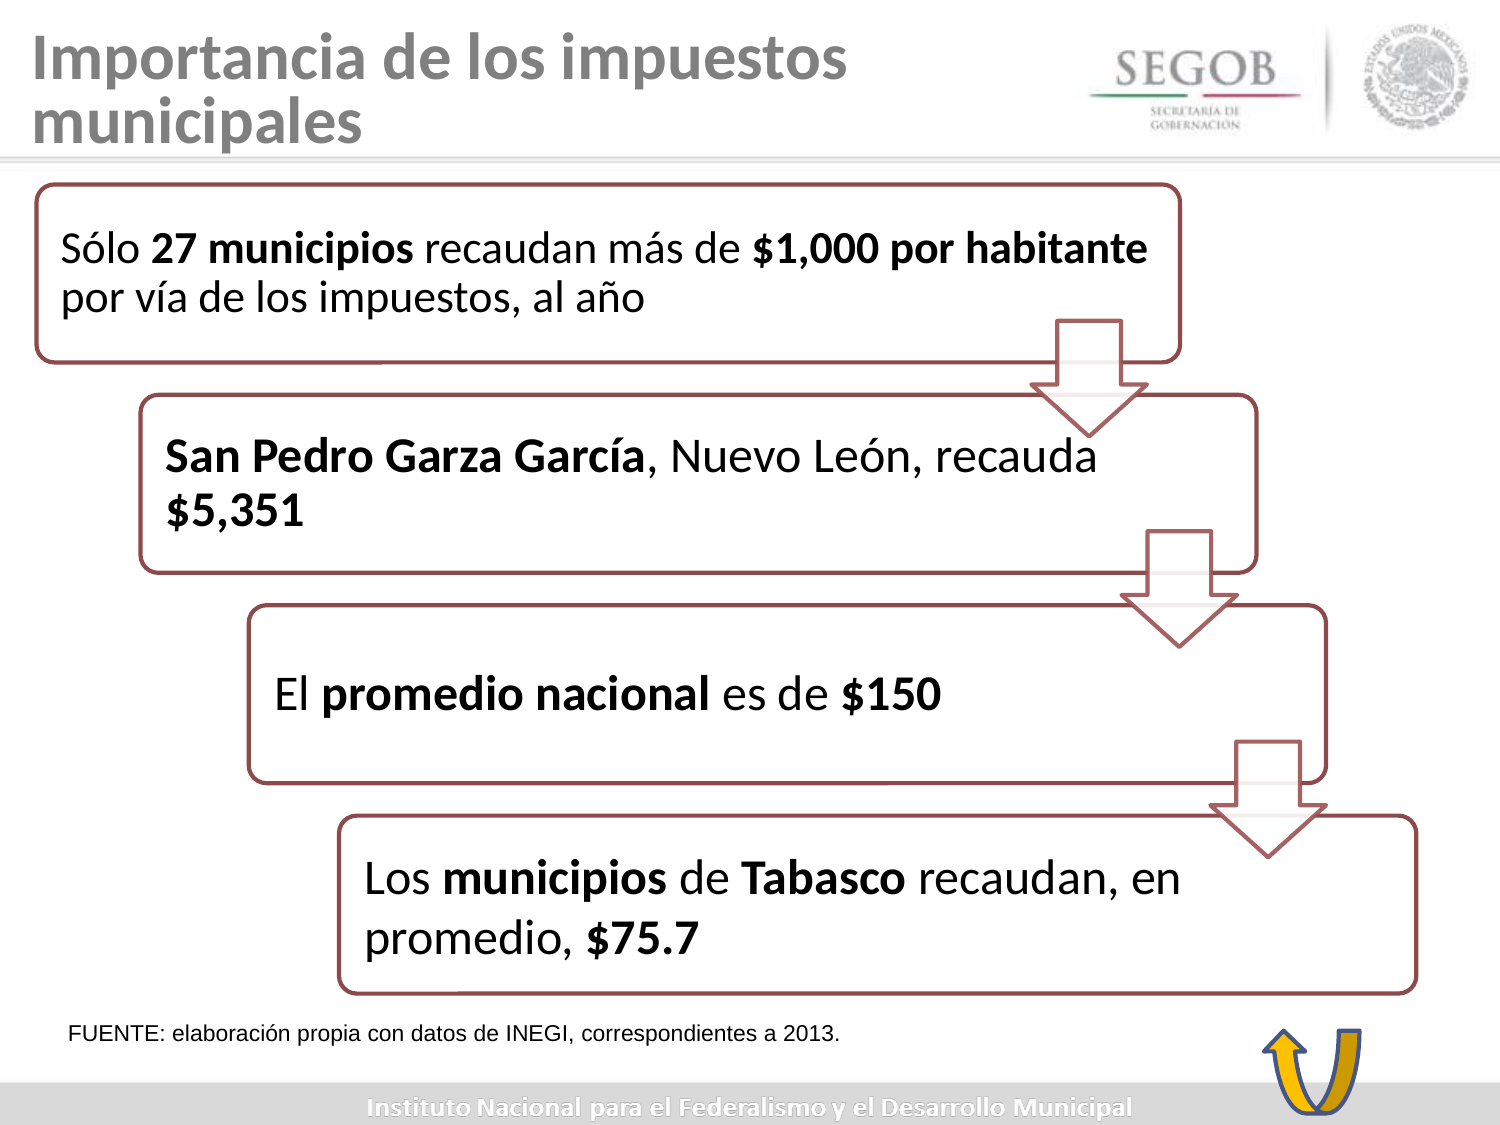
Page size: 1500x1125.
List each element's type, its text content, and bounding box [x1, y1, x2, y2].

text_box FUENTE: elaboración propia con datos de INEGI, correspondientes a 2013. [53, 1011, 1164, 1054]
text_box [52, 184, 1400, 994]
picture [0, 0, 1500, 1125]
text_box [1261, 1028, 1362, 1116]
text_box Importancia de los impuestos municipales [16, 20, 1069, 164]
